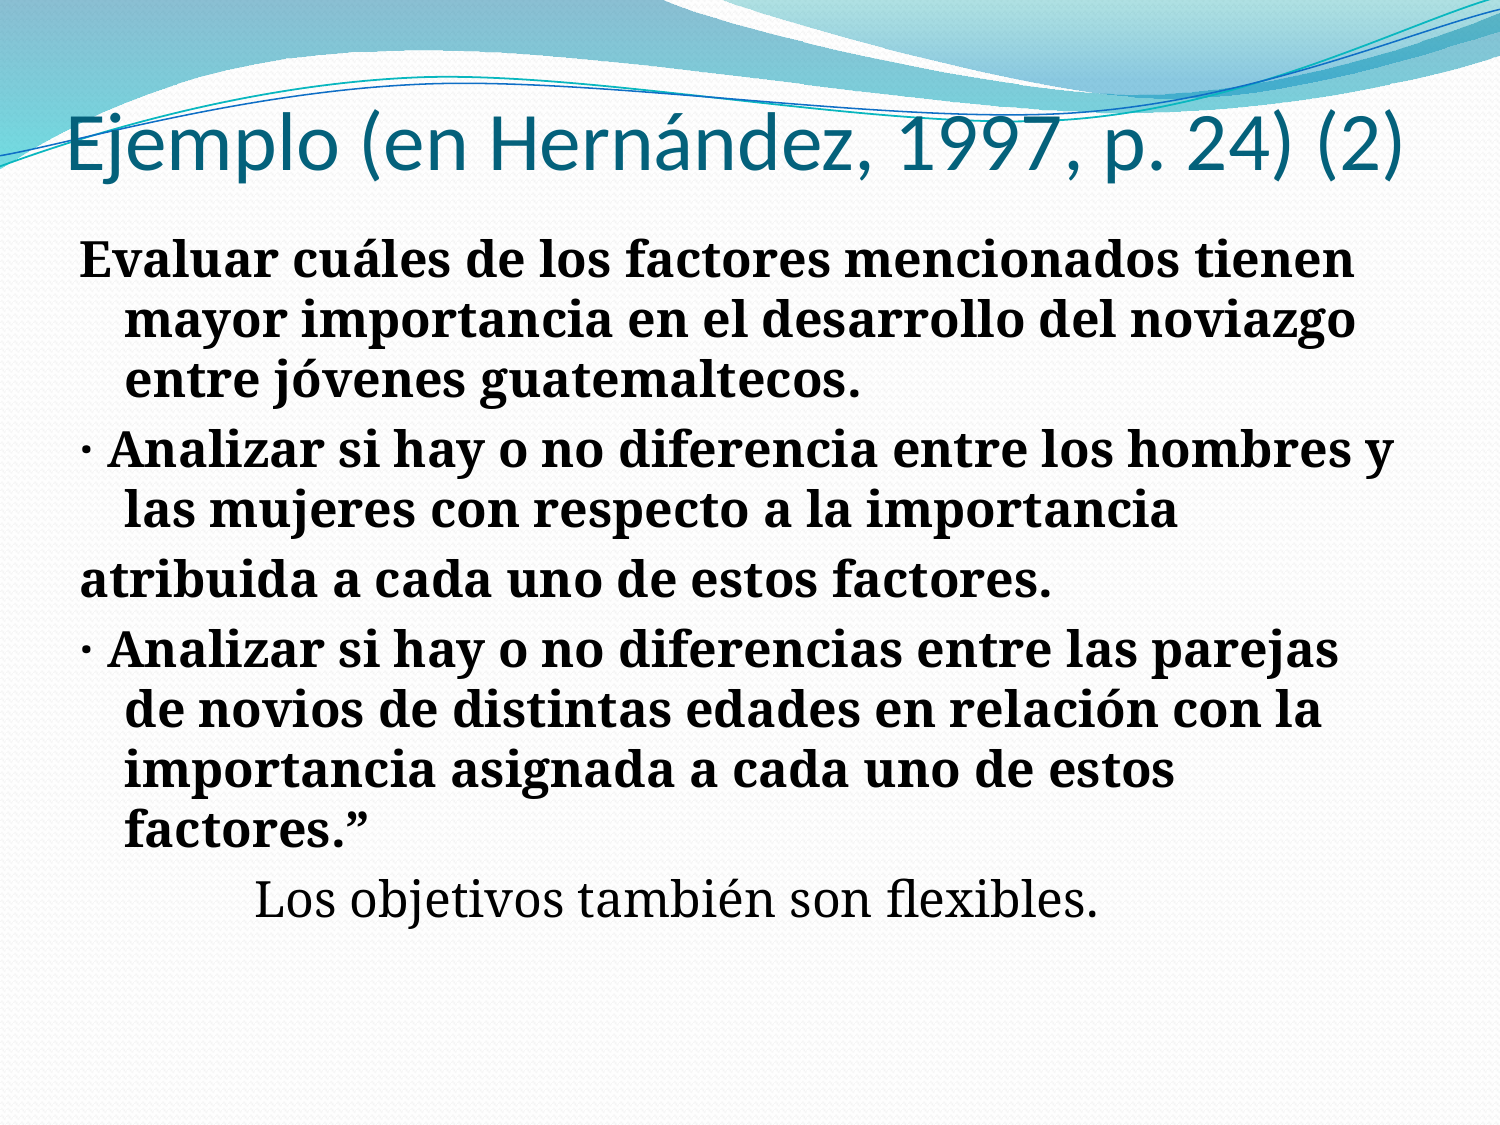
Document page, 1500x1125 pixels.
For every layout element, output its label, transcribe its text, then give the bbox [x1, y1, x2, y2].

list Evaluar cuáles de los factores mencionados tienen mayor importancia en el desarrollo del noviazgo entre jóvenes guatemaltecos. · Analizar si hay o no diferencia entre los hombres y las mujeres con respecto a la importancia atribuida a cada uno de estos factores. · Analizar si hay o no diferencias entre las parejas de novios de distintas edades en relación con la importancia asignada a cada uno de estos factores.” Los objetivos también son flexibles. [64, 219, 1415, 963]
title Ejemplo (en Hernández, 1997, p. 24) (2) [64, 0, 1415, 188]
